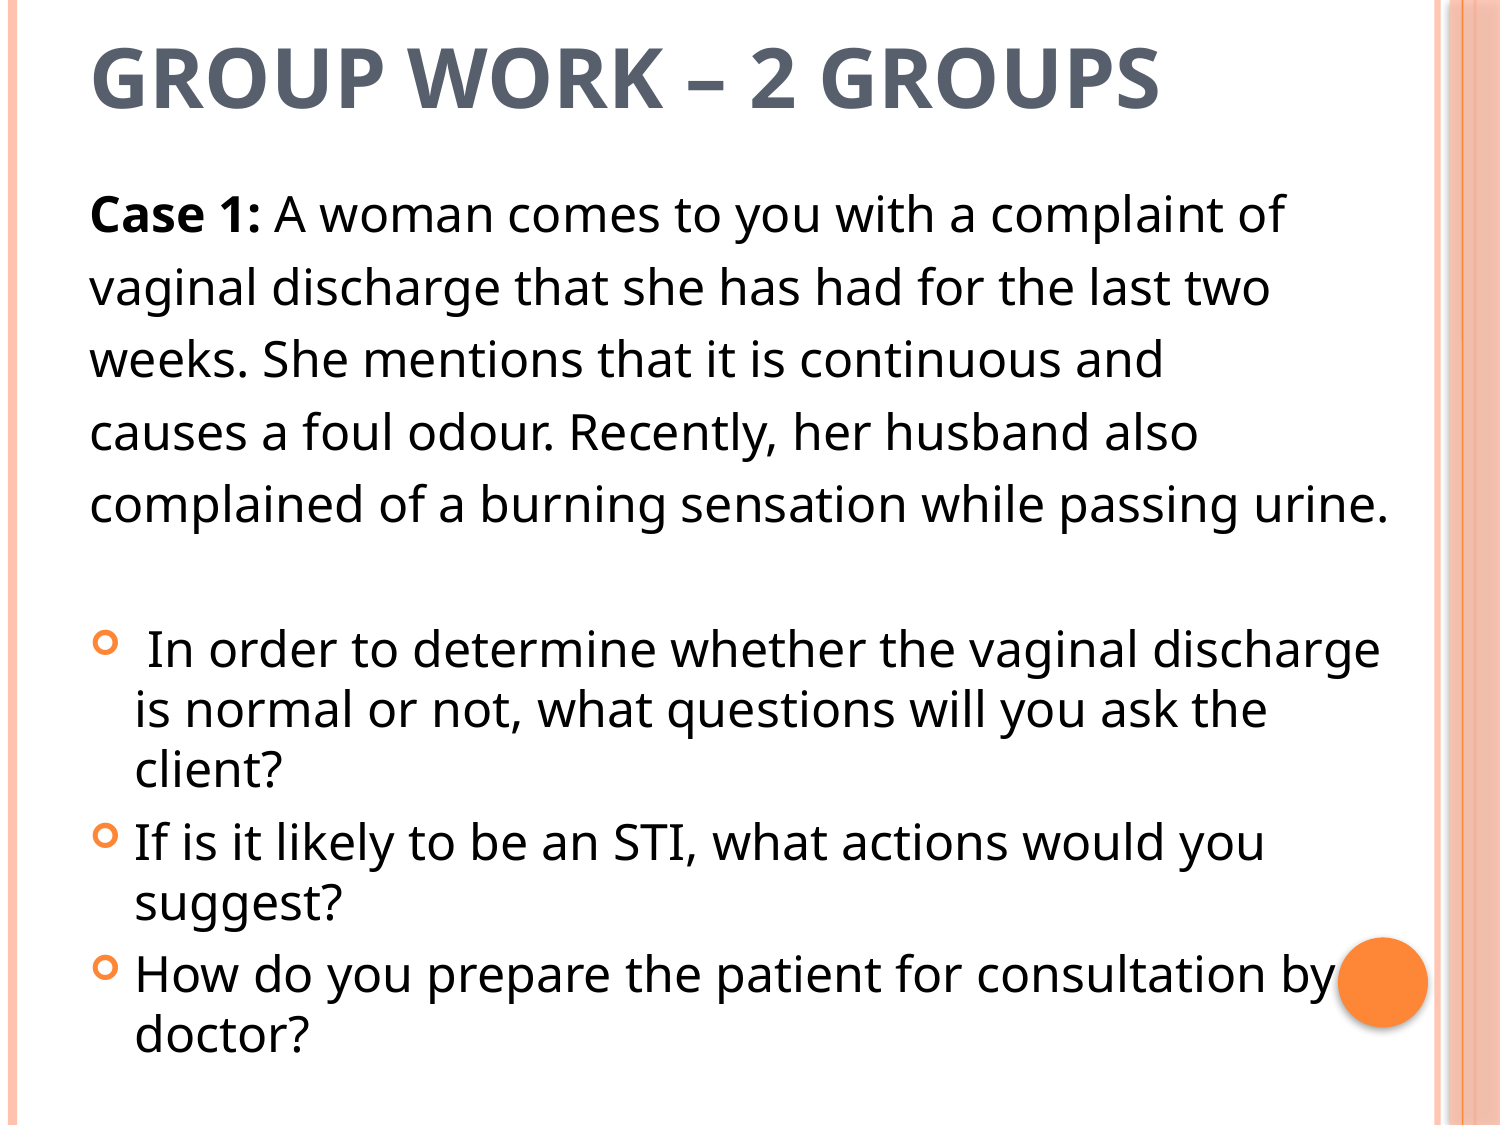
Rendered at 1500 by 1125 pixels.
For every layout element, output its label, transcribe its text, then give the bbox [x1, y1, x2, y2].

title Group Work – 2 groups [75, 45, 1300, 174]
list Case 1: A woman comes to you with a complaint of vaginal discharge that she has had for the last two weeks. She mentions that it is continuous and causes a foul odour. Recently, her husband also complained of a burning sensation while passing urine. In order to determine whether the vaginal discharge is normal or not, what questions will you ask the client? If is it likely to be an STI, what actions would you suggest? How do you prepare the patient for consultation by doctor? [75, 174, 1425, 1125]
